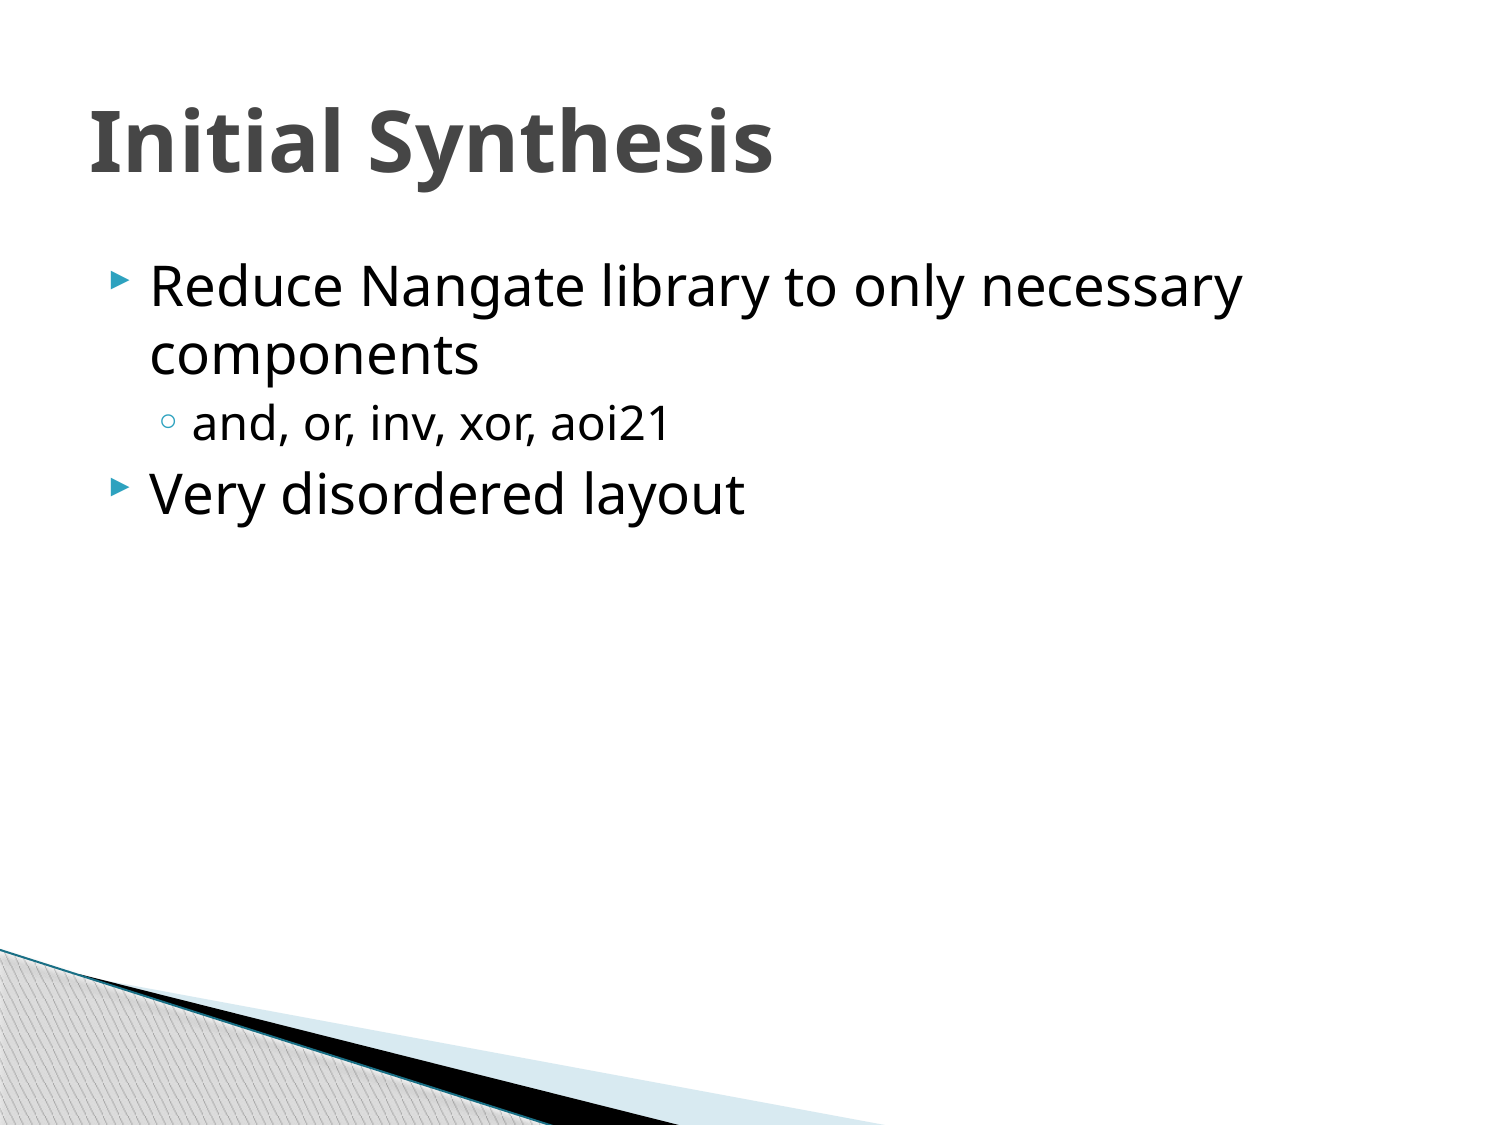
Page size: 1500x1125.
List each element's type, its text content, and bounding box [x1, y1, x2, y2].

title Initial Synthesis [75, 45, 1425, 233]
list Reduce Nangate library to only necessary components and, or, inv, xor, aoi21 Very disordered layout [75, 243, 1425, 986]
